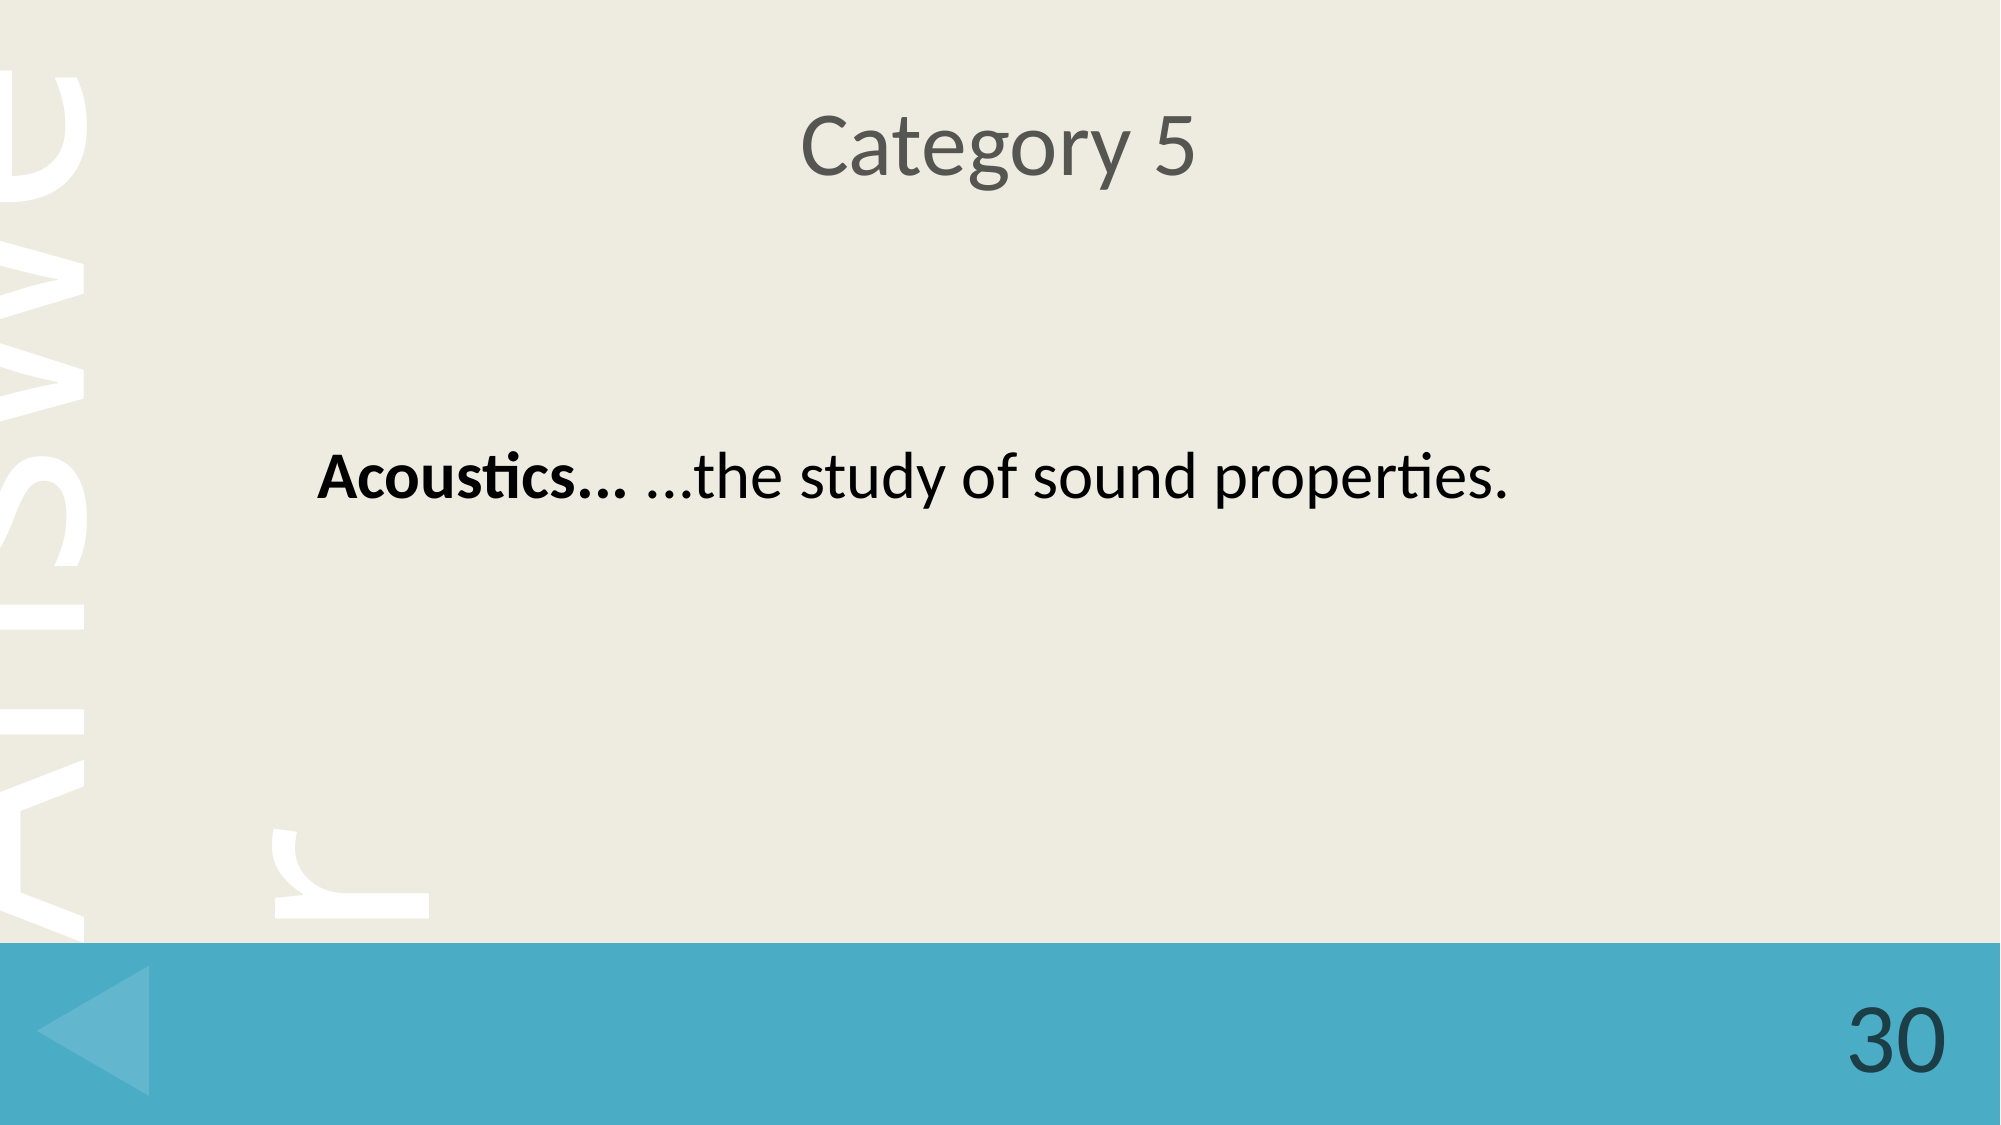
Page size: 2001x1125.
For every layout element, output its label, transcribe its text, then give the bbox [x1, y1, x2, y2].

title Category 5 [99, 45, 1900, 233]
list Acoustics... ...the study of sound properties. [302, 307, 1760, 636]
list 30 [1494, 967, 1963, 1097]
